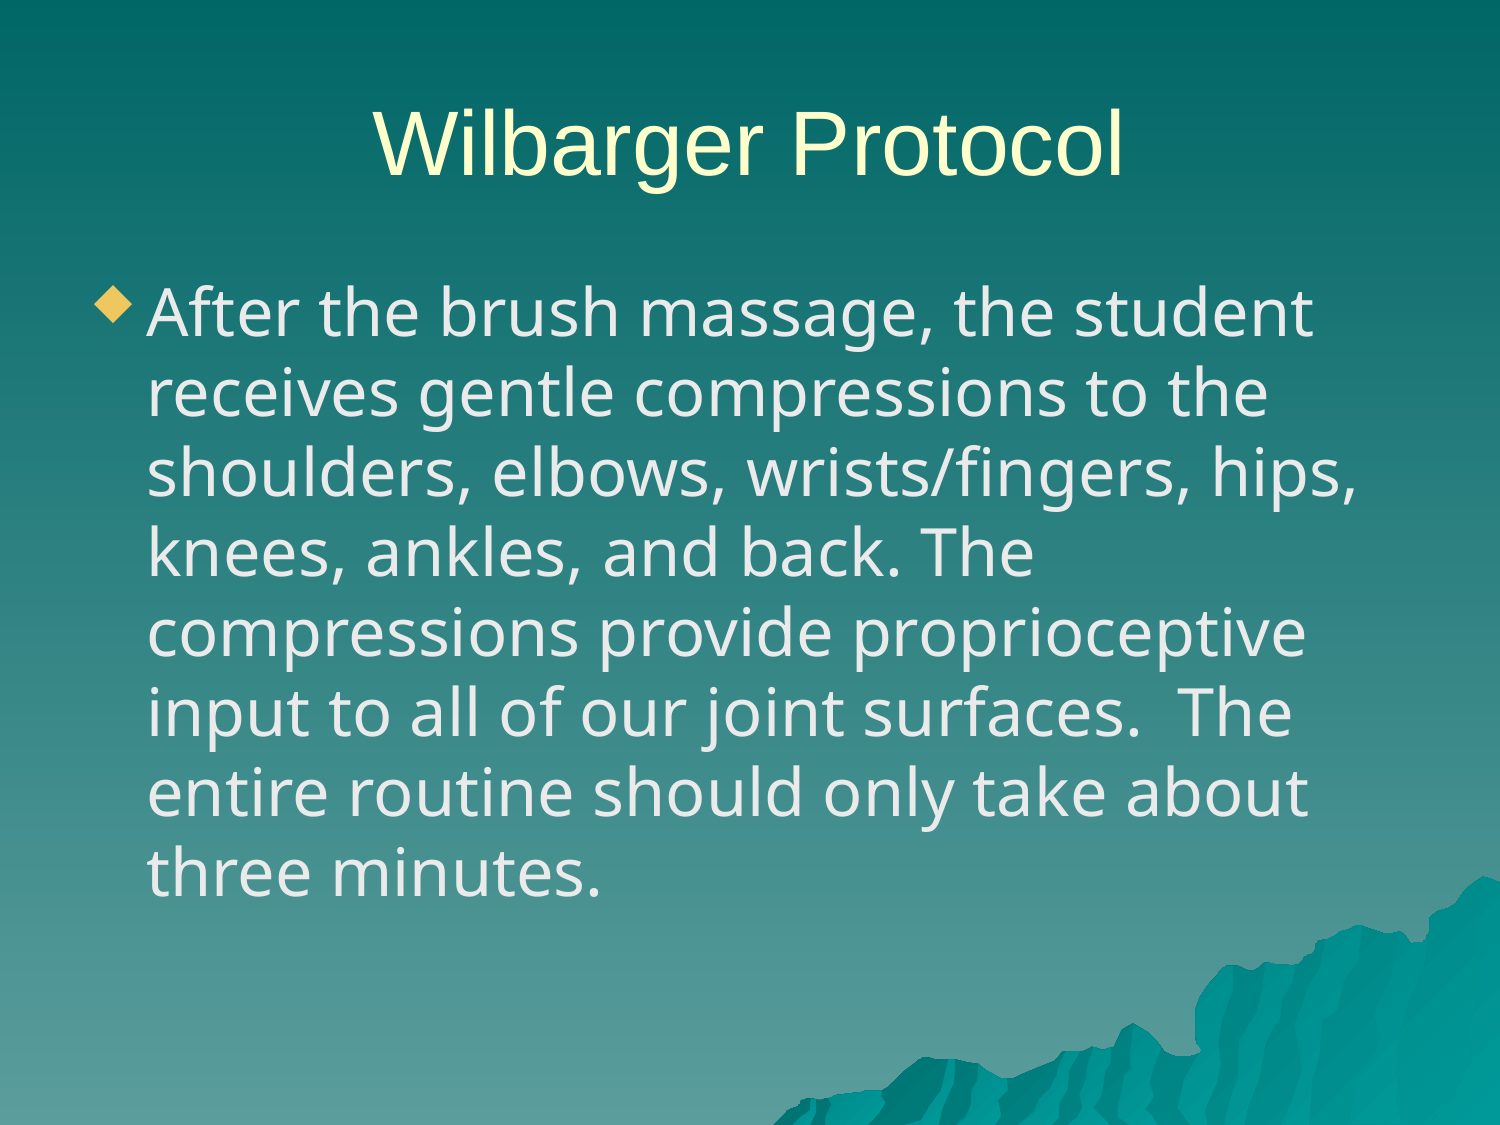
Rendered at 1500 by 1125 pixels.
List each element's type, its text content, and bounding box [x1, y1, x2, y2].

list After the brush massage, the student receives gentle compressions to the shoulders, elbows, wrists/fingers, hips, knees, ankles, and back. The compressions provide proprioceptive input to all of our joint surfaces. The entire routine should only take about three minutes. [74, 262, 1426, 1006]
title Wilbarger Protocol [74, 45, 1426, 233]
